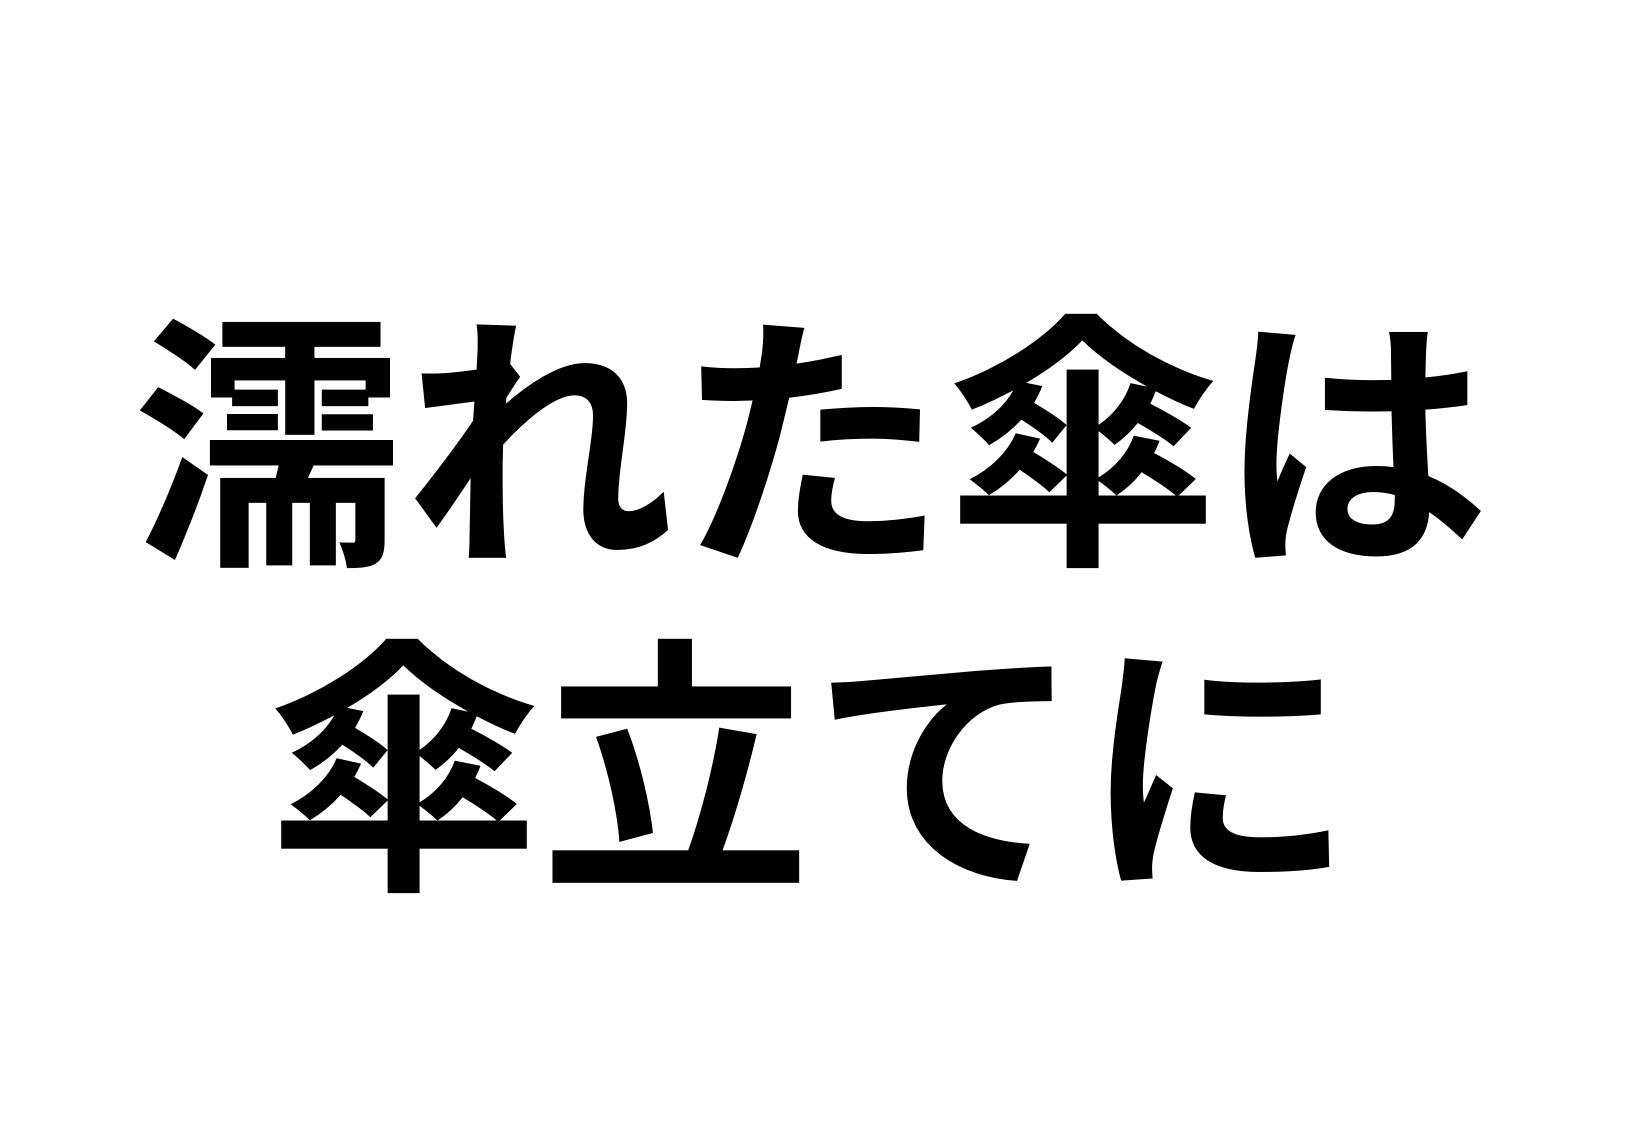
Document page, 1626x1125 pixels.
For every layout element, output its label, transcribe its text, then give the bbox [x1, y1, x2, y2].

text_box 濡れた傘は 傘立てに [0, 266, 1625, 932]
